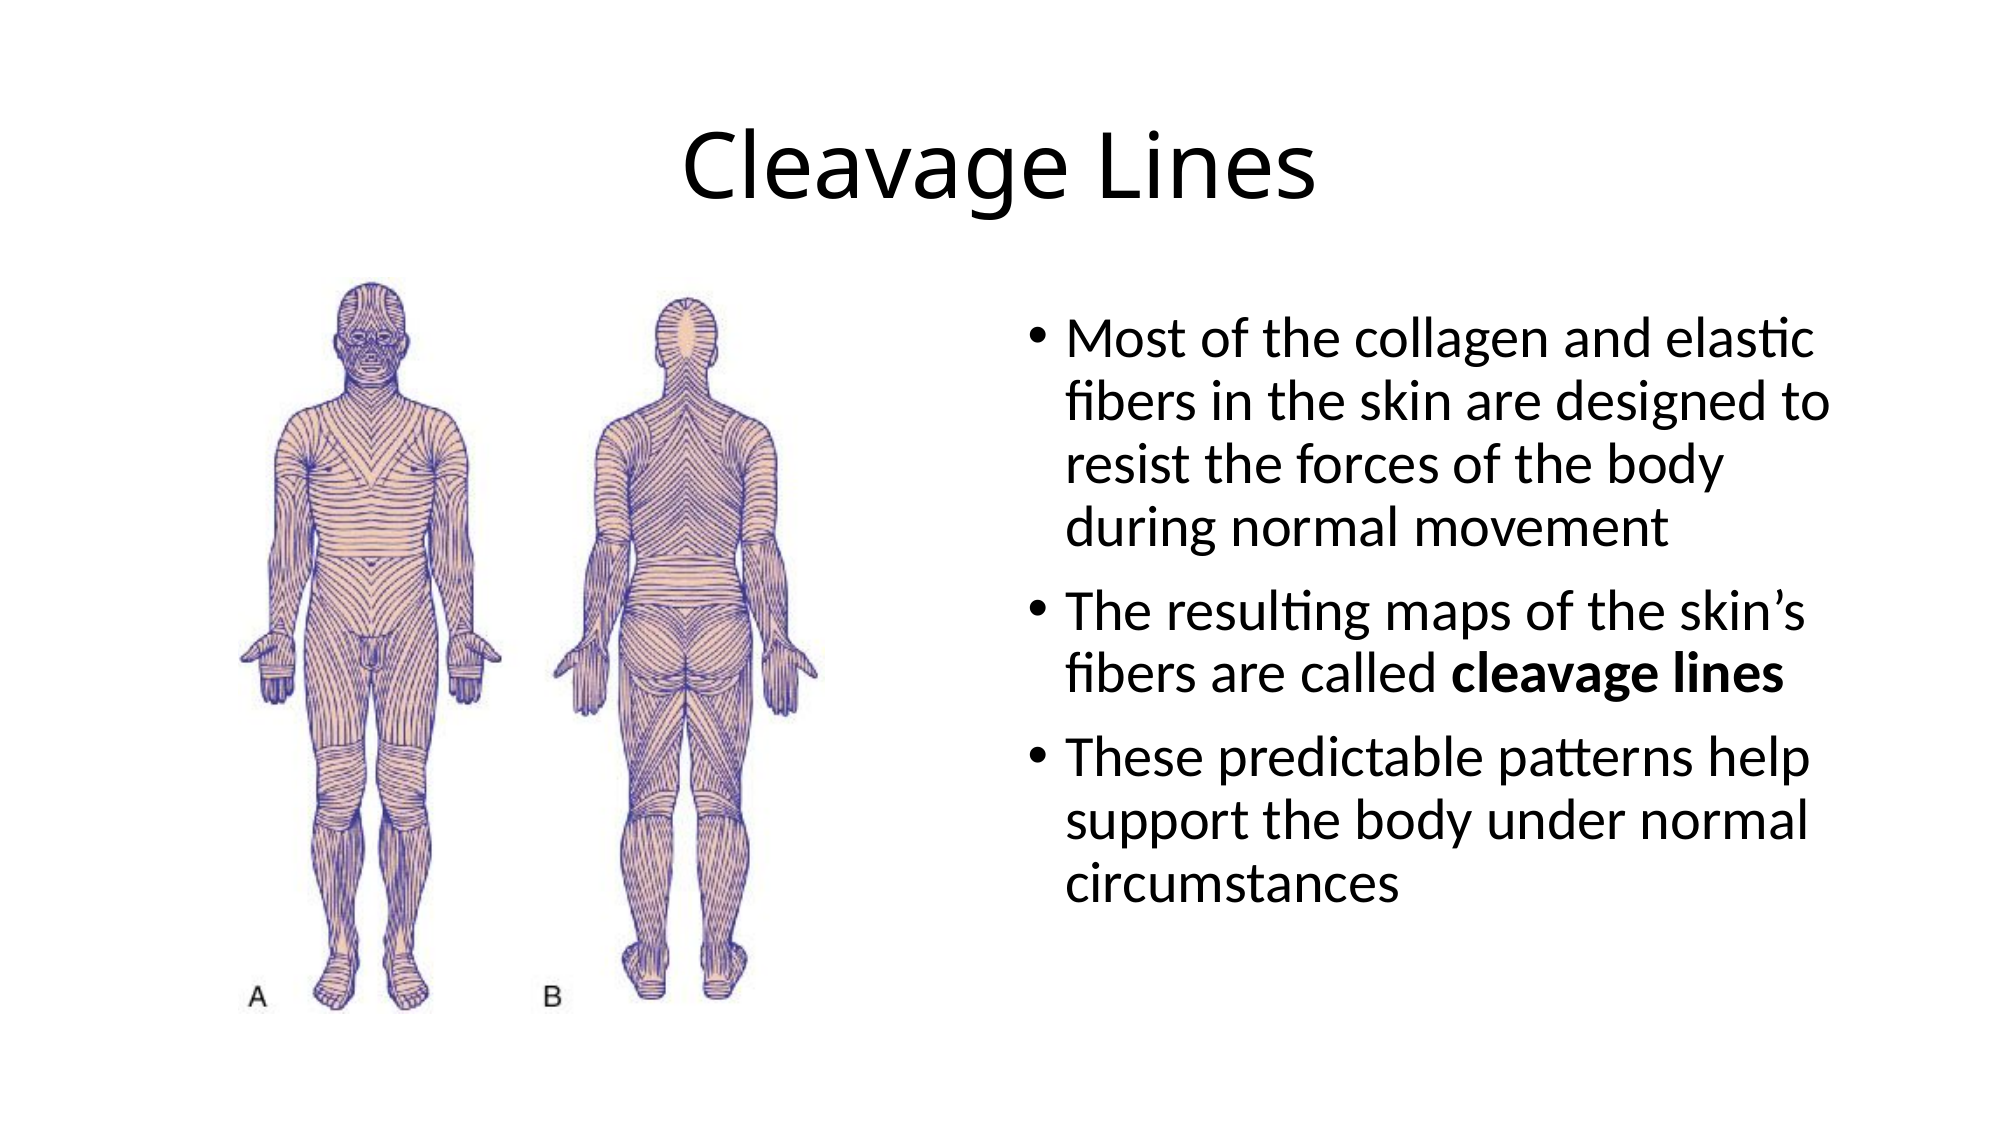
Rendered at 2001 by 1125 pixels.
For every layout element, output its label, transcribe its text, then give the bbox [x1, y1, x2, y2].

picture [238, 277, 825, 1014]
title Cleavage Lines [137, 59, 1863, 278]
list Most of the collagen and elastic fibers in the skin are designed to resist the forces of the body during normal movement The resulting maps of the skin’s fibers are called cleavage lines These predictable patterns help support the body under normal circumstances [1012, 299, 1863, 1014]
